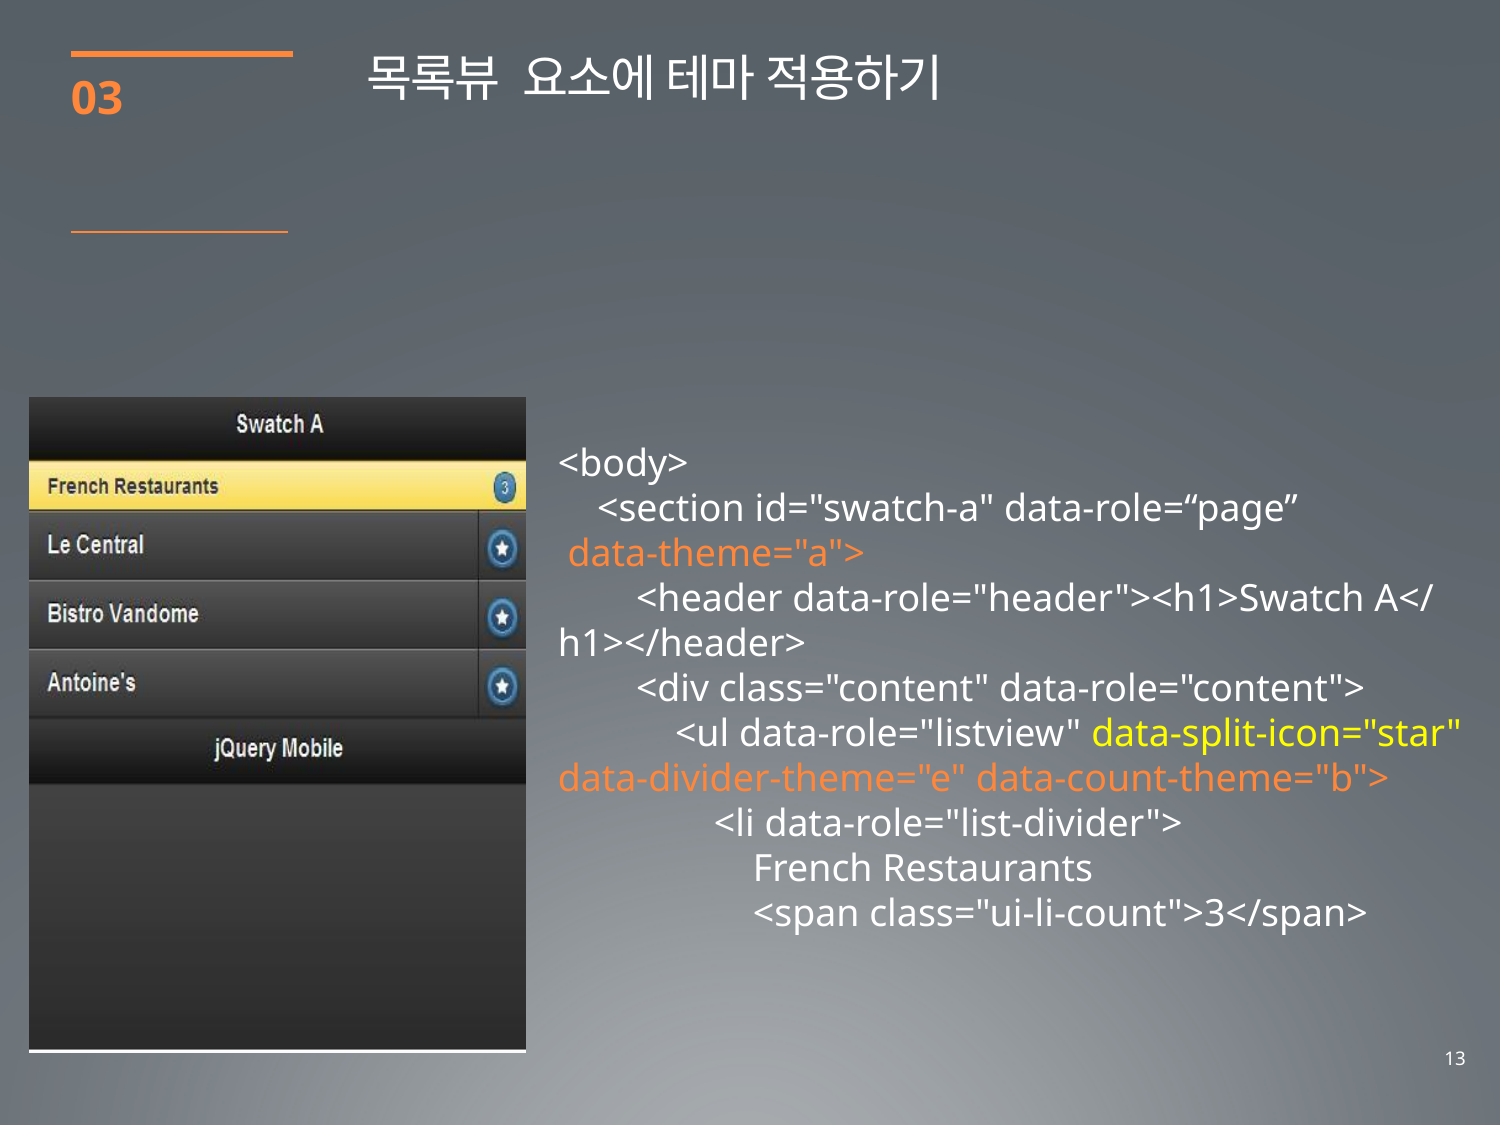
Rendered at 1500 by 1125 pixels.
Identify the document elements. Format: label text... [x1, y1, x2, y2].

text_box 목록뷰 요소에 테마 적용하기 [351, 38, 1434, 185]
text_box 03 [56, 61, 139, 132]
text_box <body> <section id="swatch-a" data-role=“page” data-theme="a"> <header data-role="header"><h1>Swatch A</h1></header> <div class="content" data-role="content"> <ul data-role="listview" data-split-icon="star" data-divider-theme="e" data-count-theme="b"> <li data-role="list-divider"> French Restaurants <span class="ui-li-count">3</span> [543, 431, 1500, 942]
picture [0, 0, 1500, 1125]
